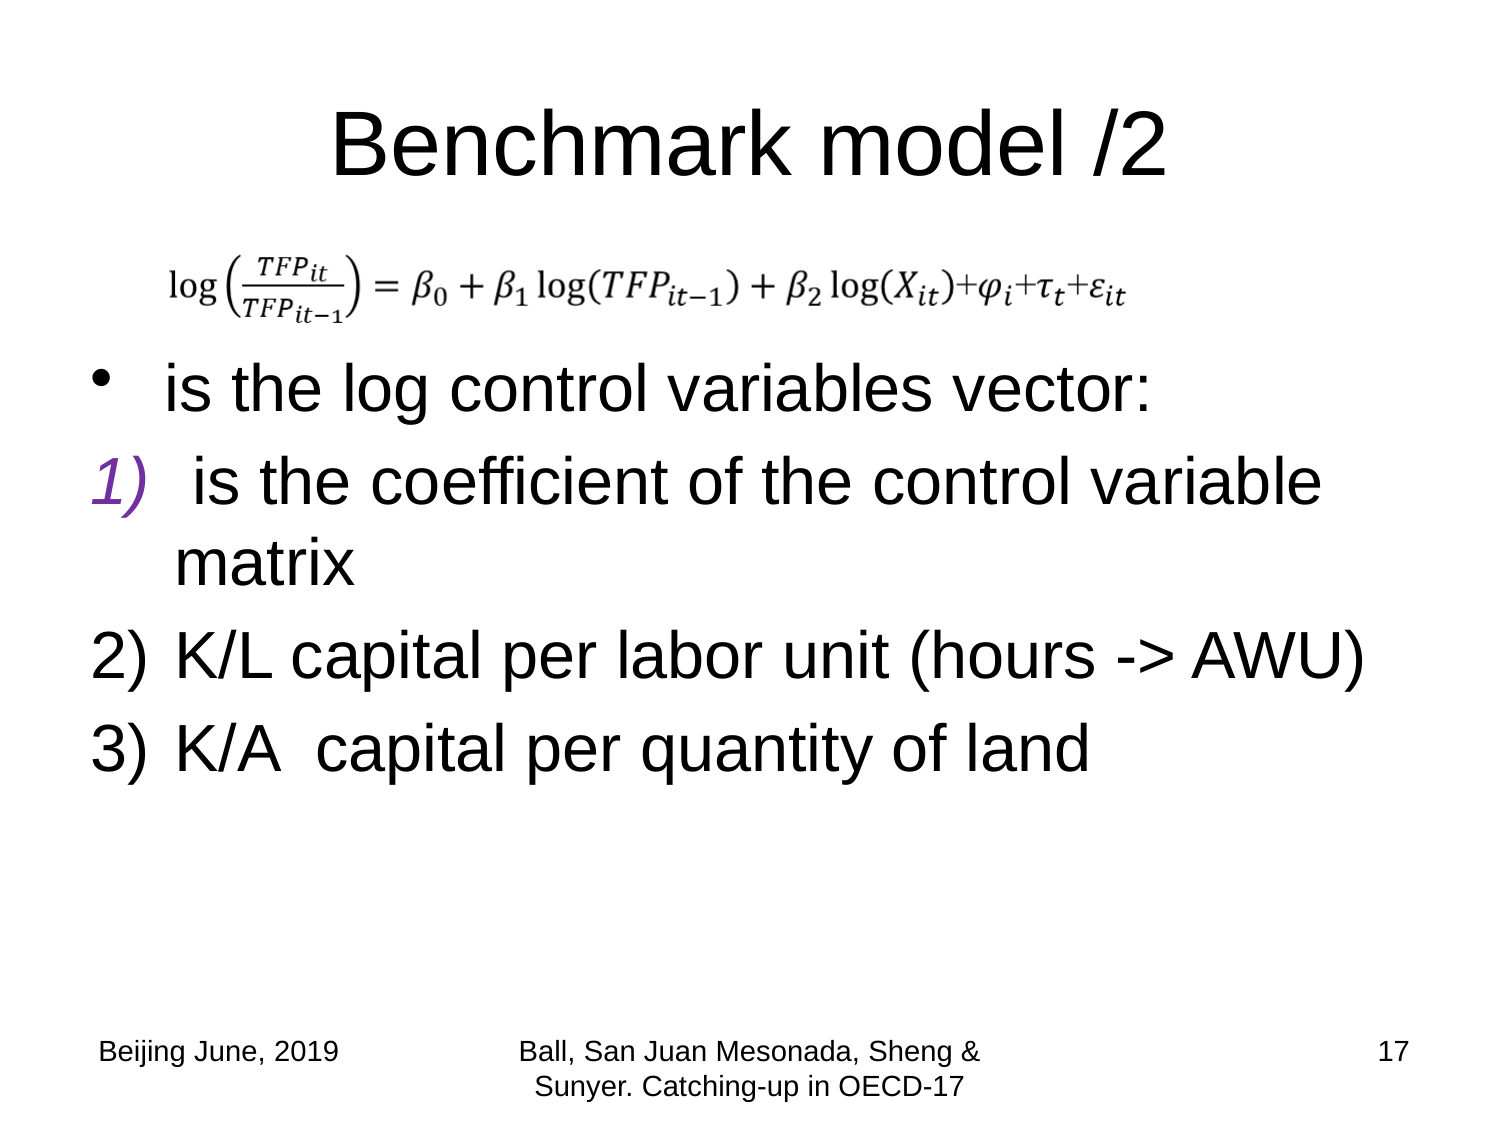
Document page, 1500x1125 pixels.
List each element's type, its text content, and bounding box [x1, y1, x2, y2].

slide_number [74, 1024, 426, 1103]
slide_number 17 [1074, 1024, 1426, 1103]
title Benchmark model /2 [75, 45, 1425, 233]
picture [78, 237, 1201, 333]
footer Ball, San Juan Mesonada, Sheng & Sunyer. Catching-up in OECD-17 [454, 1024, 1046, 1103]
